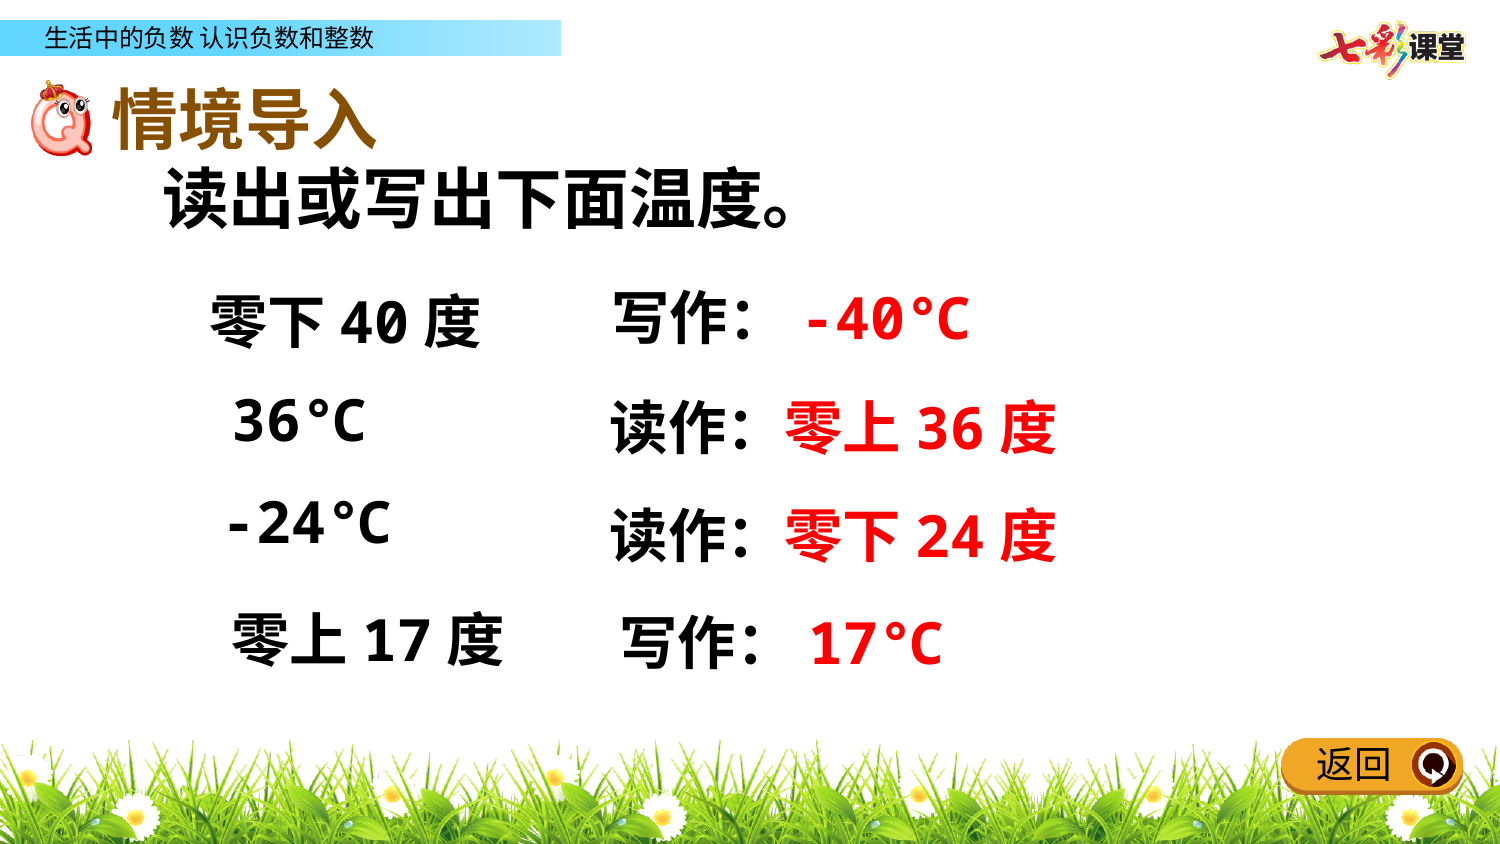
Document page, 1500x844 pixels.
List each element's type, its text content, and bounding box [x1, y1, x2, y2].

text_box 读作：零下24度 [595, 492, 1176, 552]
text_box 写作：-40℃ [597, 273, 1211, 351]
text_box 写作：17℃ [604, 599, 1247, 666]
picture [0, 740, 1500, 844]
picture [31, 80, 92, 156]
picture [1316, 20, 1468, 80]
text_box 零上17度 [216, 595, 558, 668]
text_box 36℃ [216, 376, 558, 436]
text_box 情境导入 [100, 72, 404, 164]
text_box -24℃ [206, 477, 573, 553]
text_box 零下40度 [194, 278, 589, 351]
text_box 读作：零上36度 [595, 383, 1176, 443]
text_box 读出或写出下面温度。 [147, 150, 819, 210]
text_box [1281, 733, 1464, 795]
